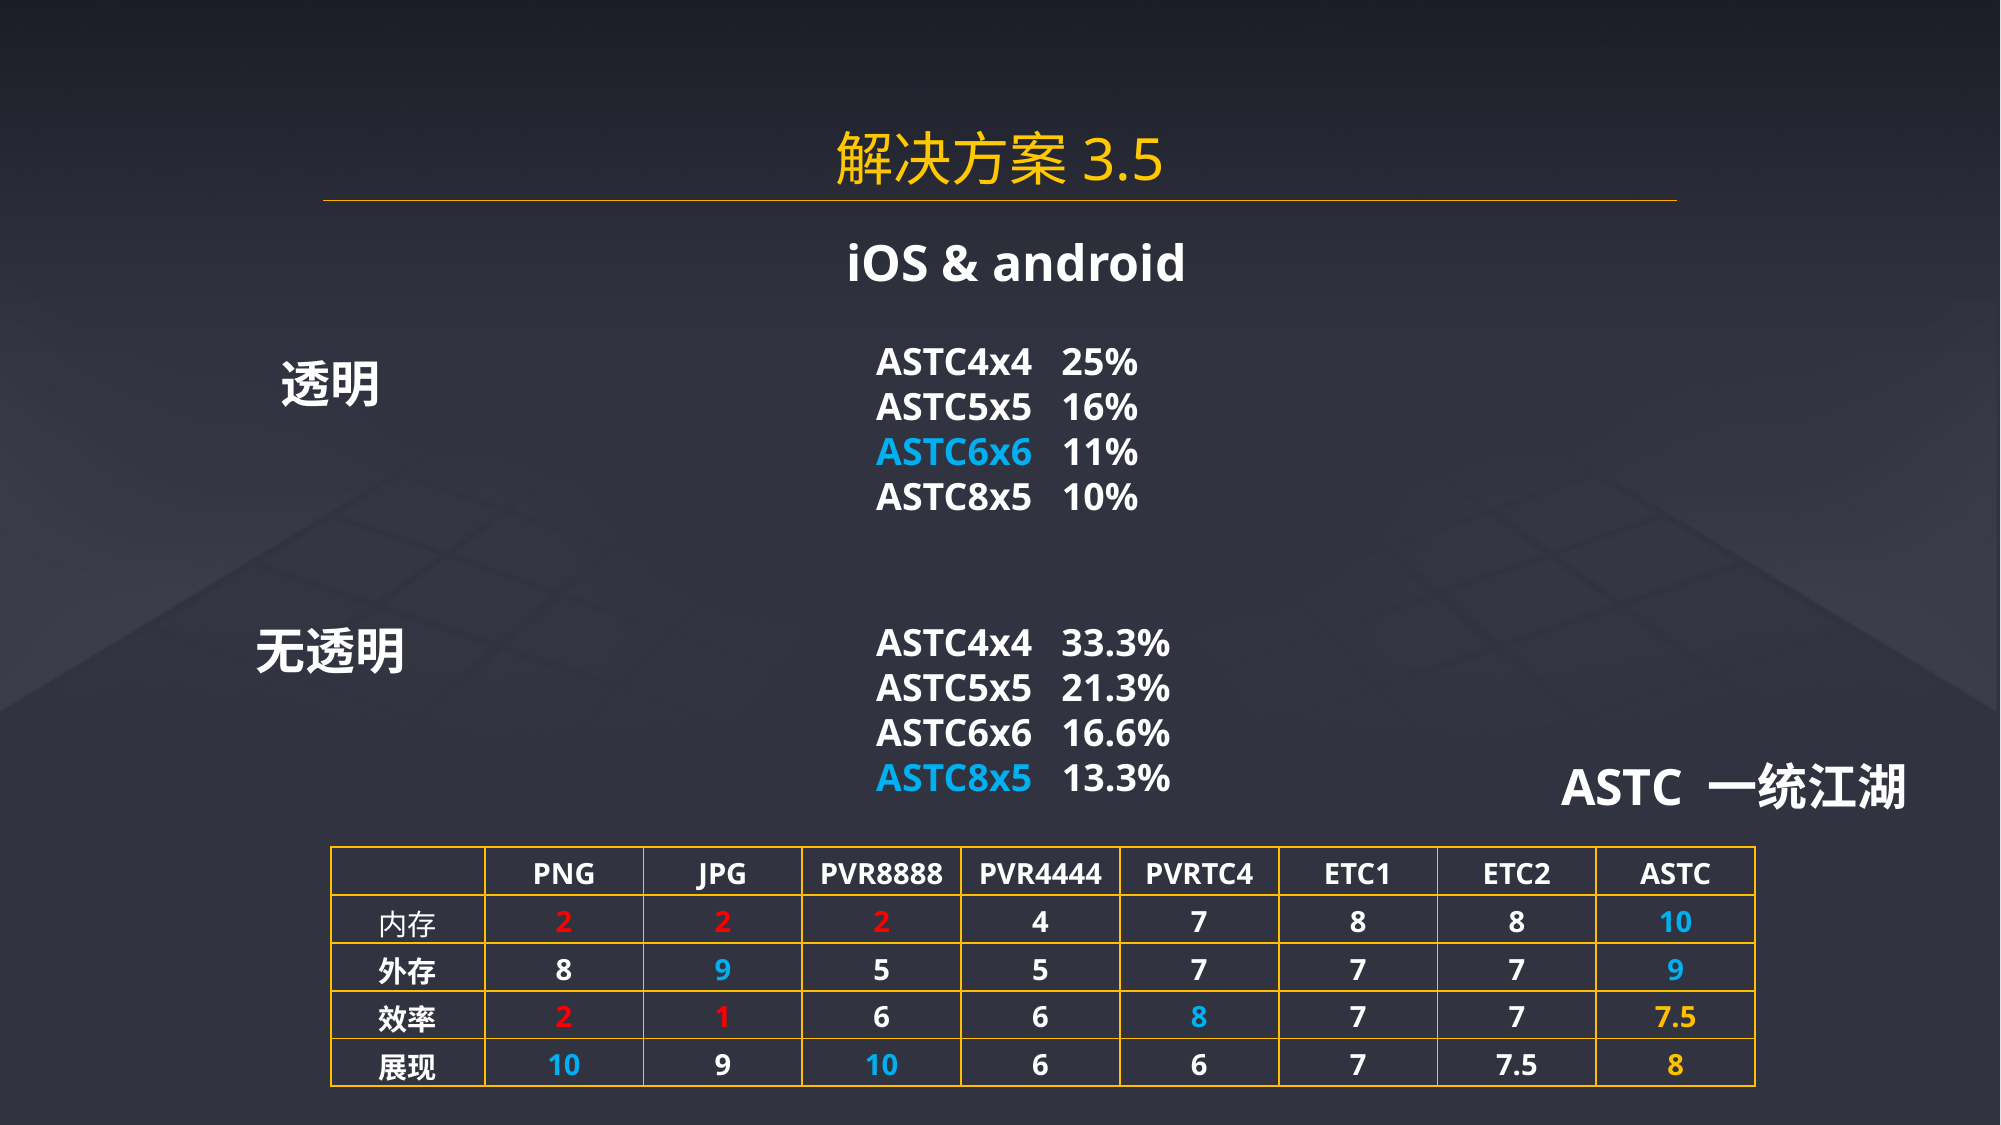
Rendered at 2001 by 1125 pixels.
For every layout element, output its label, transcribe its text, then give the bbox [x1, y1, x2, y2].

text_box ASTC4x4 33.3% ASTC5x5 21.3% ASTC6x6 16.6% ASTC8x5 13.3% [868, 611, 1572, 807]
table_cell 9 [644, 1039, 801, 1085]
table_cell 8 [1597, 1039, 1754, 1085]
table_header [332, 848, 484, 894]
table_cell 10 [1597, 896, 1754, 942]
table_cell 外存 [332, 944, 484, 990]
text_box iOS & android [813, 224, 1220, 300]
table_cell 10 [803, 1039, 960, 1085]
table_cell 8 [1438, 896, 1595, 942]
table_header ASTC [1597, 848, 1754, 894]
table_cell 8 [1121, 992, 1278, 1038]
table_cell 7 [1438, 944, 1595, 990]
table_cell 9 [1597, 944, 1754, 990]
table_cell 6 [962, 1039, 1119, 1085]
table_cell 2 [803, 896, 960, 942]
table_cell 5 [962, 944, 1119, 990]
table_header ETC1 [1280, 848, 1437, 894]
text_box 透明 [127, 345, 534, 421]
table_cell 10 [486, 1039, 643, 1085]
table_cell 效率 [332, 992, 484, 1038]
table_cell 7 [1280, 944, 1437, 990]
table_cell 6 [1121, 1039, 1278, 1085]
text_box 无透明 [127, 611, 534, 687]
table_cell 7 [1280, 1039, 1437, 1085]
table_header PVR4444 [962, 848, 1119, 894]
table_cell 6 [962, 992, 1119, 1038]
table_cell 9 [644, 944, 801, 990]
table_header PVR8888 [803, 848, 960, 894]
table_cell 7 [1280, 992, 1437, 1038]
table_cell 1 [644, 992, 801, 1038]
table_header PNG [486, 848, 643, 894]
table_cell 7.5 [1438, 1039, 1595, 1085]
table_cell 7 [1438, 992, 1595, 1038]
picture [0, 0, 2001, 1125]
table_cell 2 [644, 896, 801, 942]
table_cell 6 [803, 992, 960, 1038]
table_header JPG [644, 848, 801, 894]
table_cell 4 [962, 896, 1119, 942]
table_header ETC2 [1438, 848, 1595, 894]
text_box ASTC4x4 25% ASTC5x5 16% ASTC6x6 11% ASTC8x5 10% [868, 330, 1637, 616]
table_header PVRTC4 [1121, 848, 1278, 894]
table_cell 展现 [332, 1039, 484, 1085]
table_cell 7 [1121, 944, 1278, 990]
table_cell 7.5 [1597, 992, 1754, 1038]
table_cell 5 [803, 944, 960, 990]
table_cell 2 [486, 992, 643, 1038]
table_cell 内存 [332, 896, 484, 942]
text_box 解决方案3.5 [363, 114, 1637, 200]
table_cell 8 [486, 944, 643, 990]
table_cell 2 [486, 896, 643, 942]
table_cell 8 [1280, 896, 1437, 942]
text_box ASTC 一统江湖 [1531, 747, 1938, 823]
table_cell 7 [1121, 896, 1278, 942]
